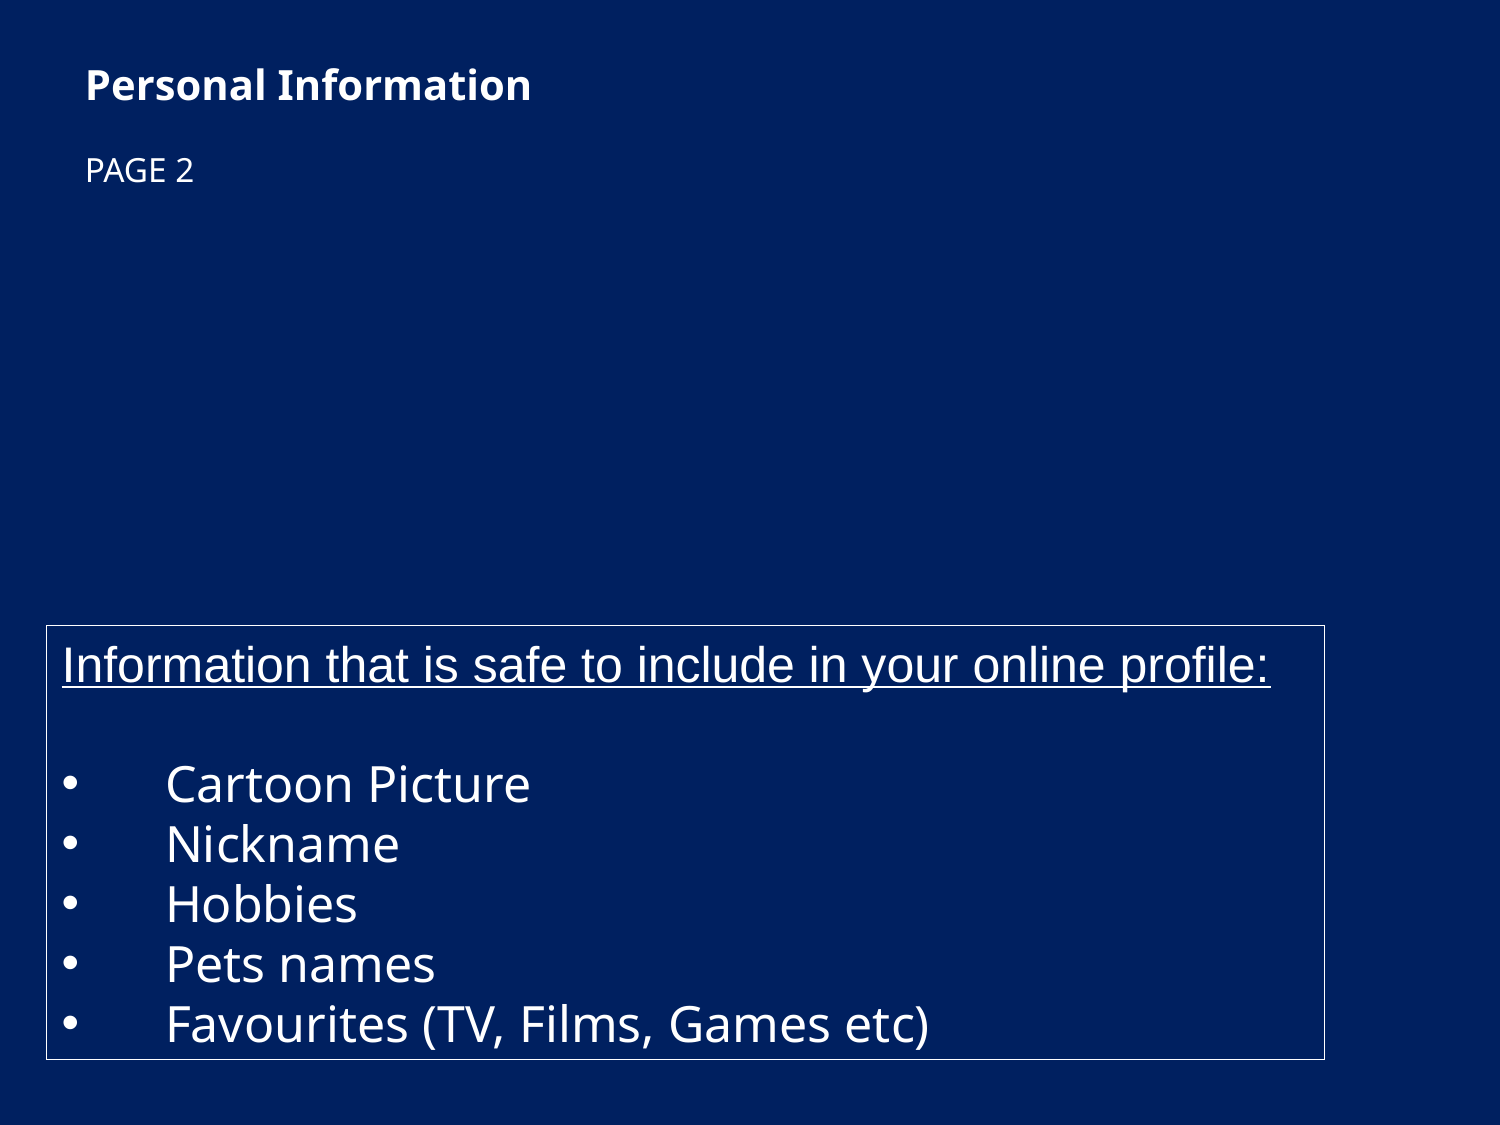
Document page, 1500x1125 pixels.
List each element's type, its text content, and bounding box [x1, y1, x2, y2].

text_box Information that is safe to include in your online profile: Cartoon Picture Nickname Hobbies Pets names Favourites (TV, Films, Games etc) [46, 625, 1325, 1060]
text_box Personal Information PAGE 2 [70, 51, 1430, 197]
